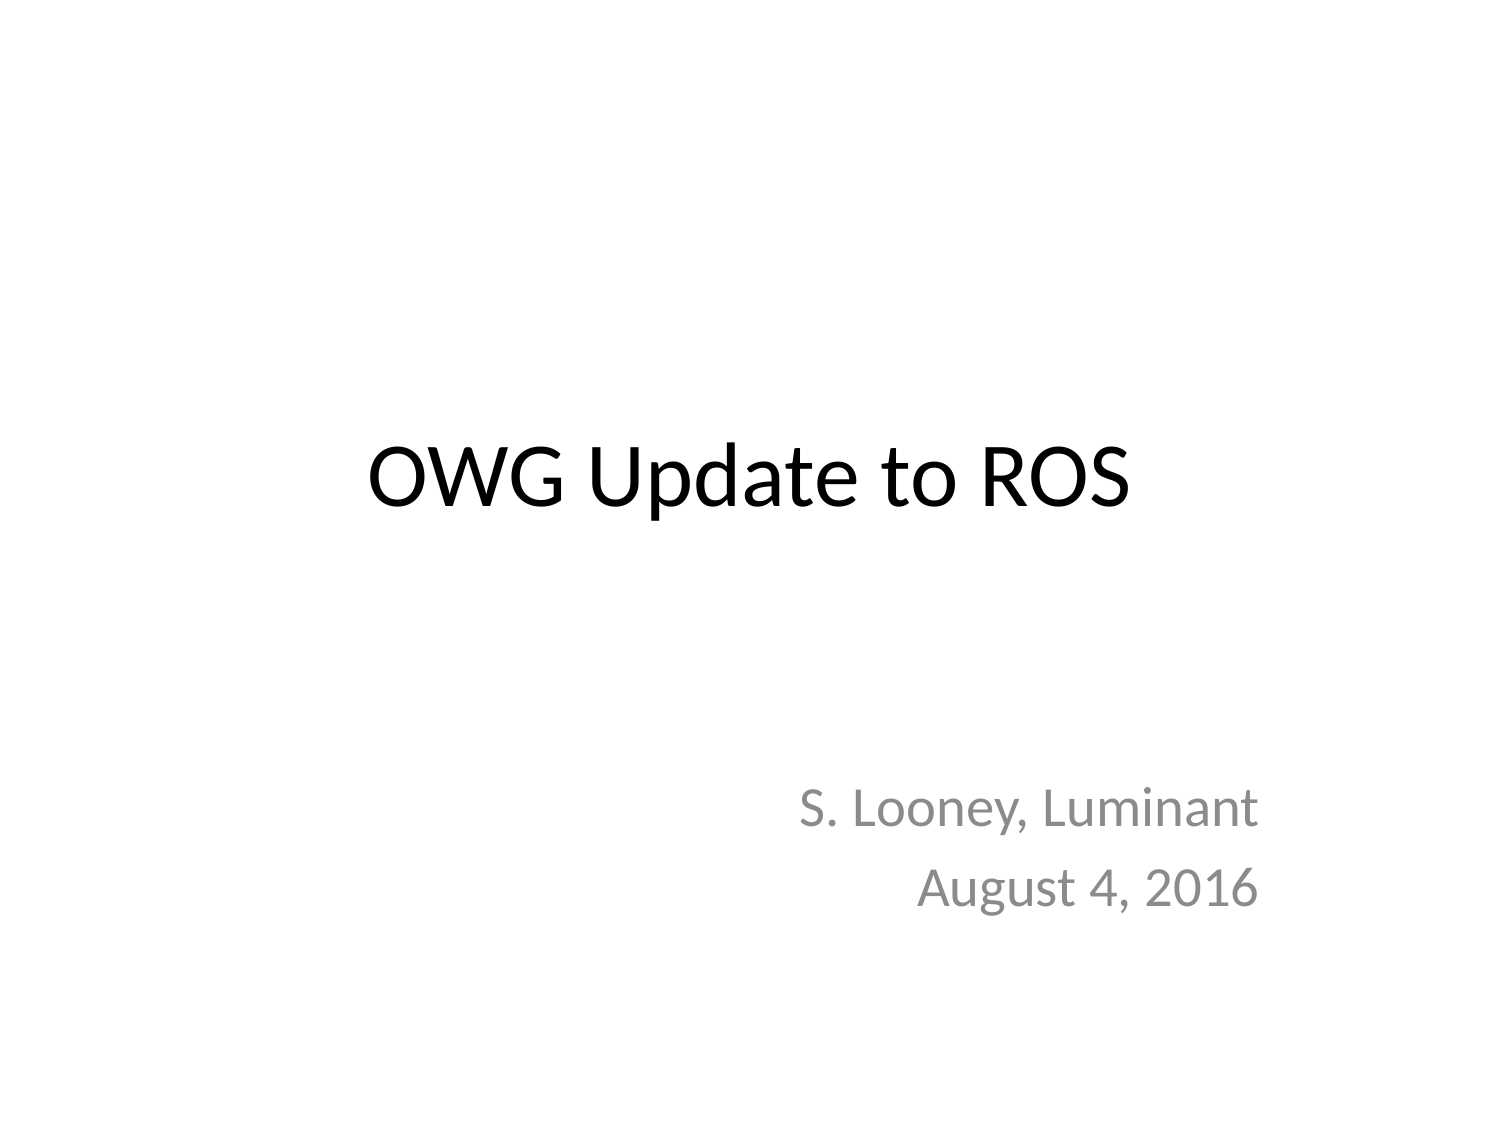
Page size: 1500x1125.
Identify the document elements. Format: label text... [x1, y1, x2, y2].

title OWG Update to ROS [112, 349, 1388, 591]
subtitle S. Looney, Luminant August 4, 2016 [225, 762, 1275, 925]
